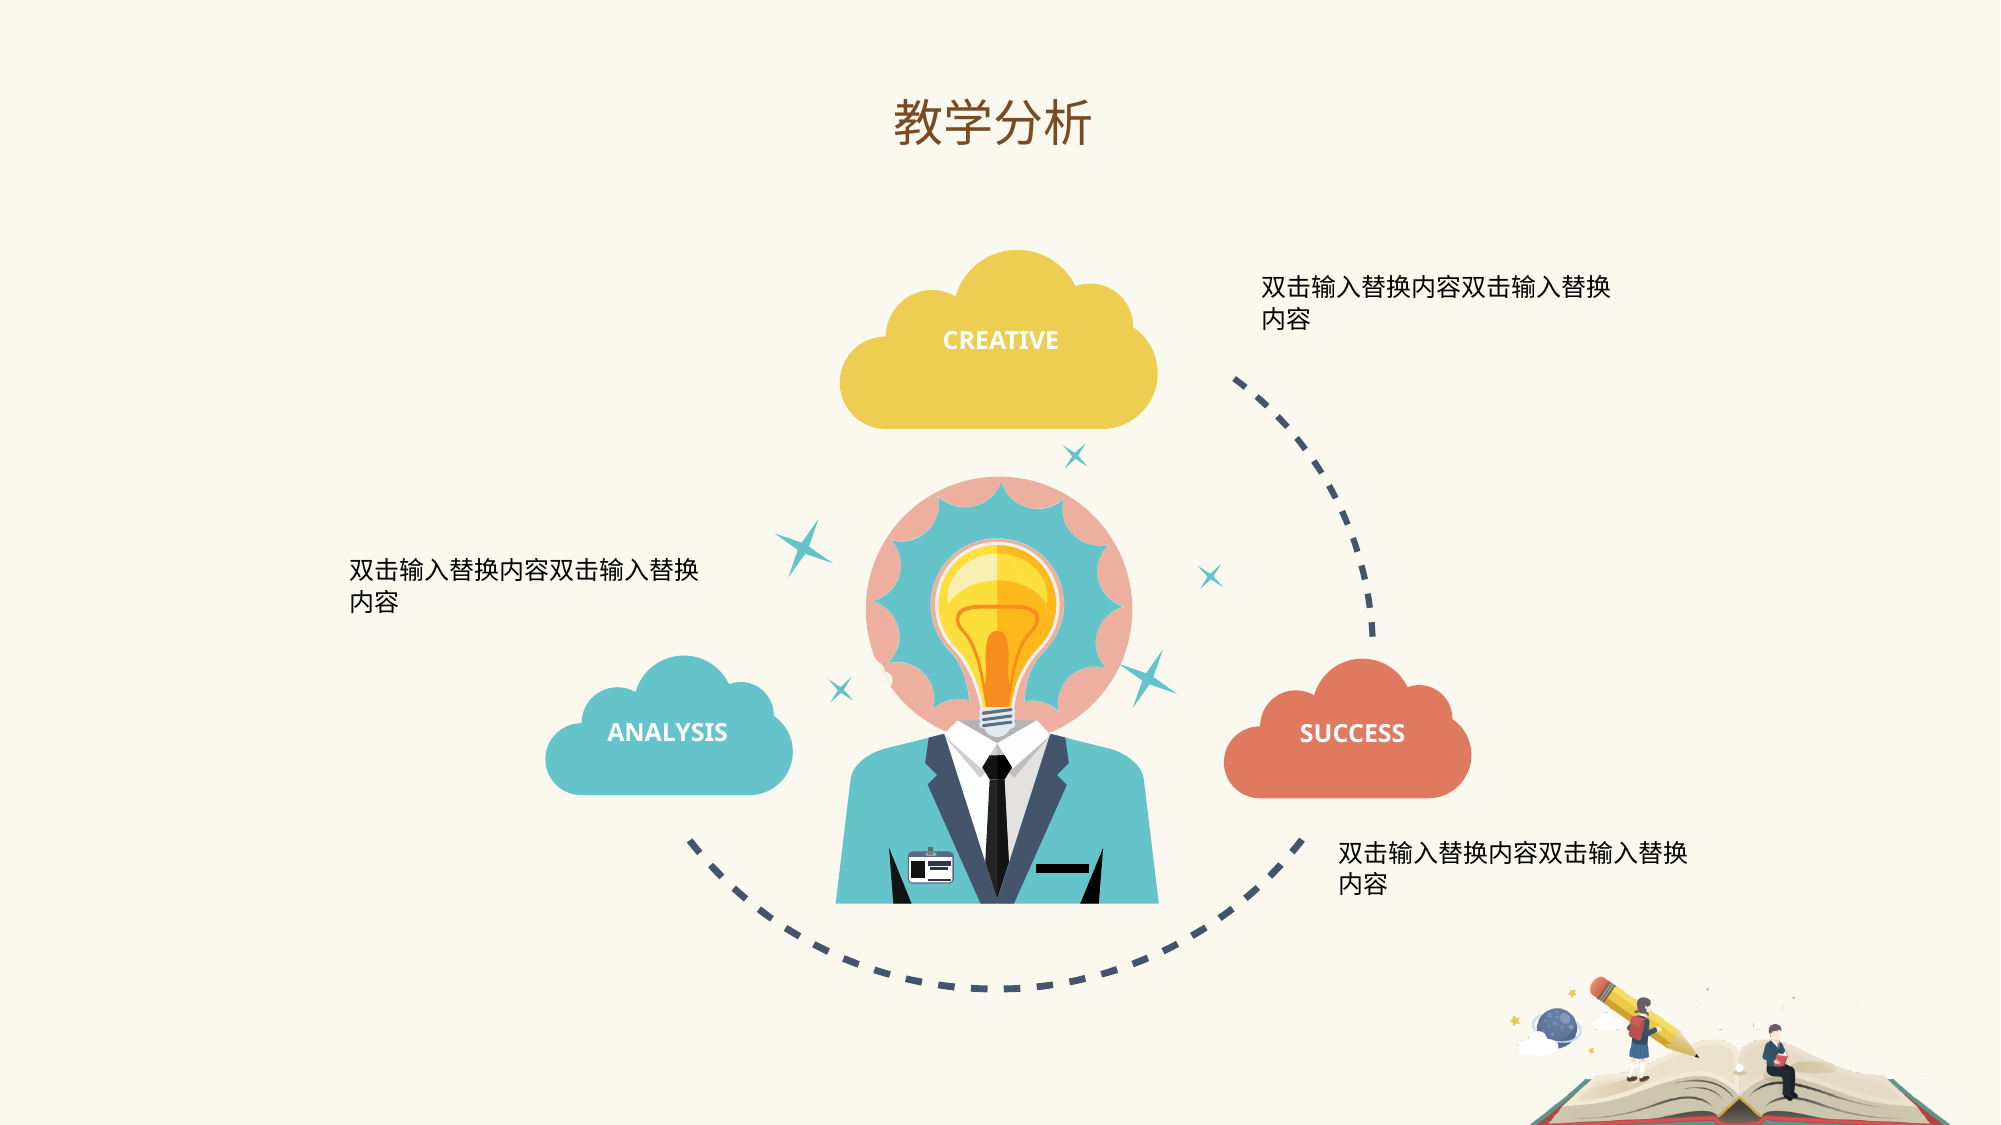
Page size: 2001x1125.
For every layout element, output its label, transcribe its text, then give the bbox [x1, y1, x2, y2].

text_box [1368, 622, 1376, 637]
text_box [686, 838, 703, 856]
text_box [1232, 376, 1248, 390]
text_box 教学分析 [663, 84, 1324, 160]
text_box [835, 708, 1159, 904]
text_box [1289, 837, 1305, 855]
text_box [1275, 414, 1290, 429]
text_box [1326, 484, 1339, 500]
text_box [873, 966, 891, 978]
text_box [783, 925, 802, 940]
text_box [1294, 435, 1308, 452]
text_box 双击输入替换内容双击输入替换内容 [1323, 829, 1723, 907]
text_box [1190, 924, 1208, 939]
text_box [1036, 981, 1054, 991]
text_box [1254, 394, 1270, 409]
text_box [812, 941, 830, 955]
text_box [731, 885, 749, 902]
text_box [756, 906, 774, 922]
text_box [1223, 748, 1472, 799]
text_box [1243, 885, 1261, 901]
text_box [587, 655, 772, 704]
text_box SUCCESS [1159, 706, 1584, 748]
text_box CREATIVE [770, 313, 1232, 355]
text_box 双击输入替换内容双击输入替换内容 [334, 546, 734, 624]
text_box [1364, 593, 1373, 609]
text_box [892, 249, 1131, 313]
text_box 双击输入替换内容双击输入替换内容 [1246, 263, 1646, 341]
text_box [1339, 509, 1351, 526]
text_box [1350, 536, 1361, 553]
text_box [839, 355, 1158, 429]
text_box [970, 984, 988, 993]
text_box [1100, 966, 1119, 978]
text_box ANALYSIS [437, 704, 835, 746]
text_box [1131, 954, 1150, 968]
text_box [1266, 658, 1450, 706]
text_box [1161, 940, 1180, 955]
text_box [1311, 459, 1325, 475]
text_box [774, 442, 1224, 708]
text_box [1068, 974, 1087, 986]
text_box [1003, 984, 1021, 993]
text_box [1267, 862, 1284, 879]
text_box [905, 975, 923, 986]
text_box [937, 981, 956, 991]
text_box [708, 862, 725, 880]
text_box [1217, 905, 1235, 921]
picture [1505, 947, 1992, 1125]
text_box [545, 746, 793, 796]
text_box [1358, 564, 1369, 581]
text_box [842, 955, 860, 968]
